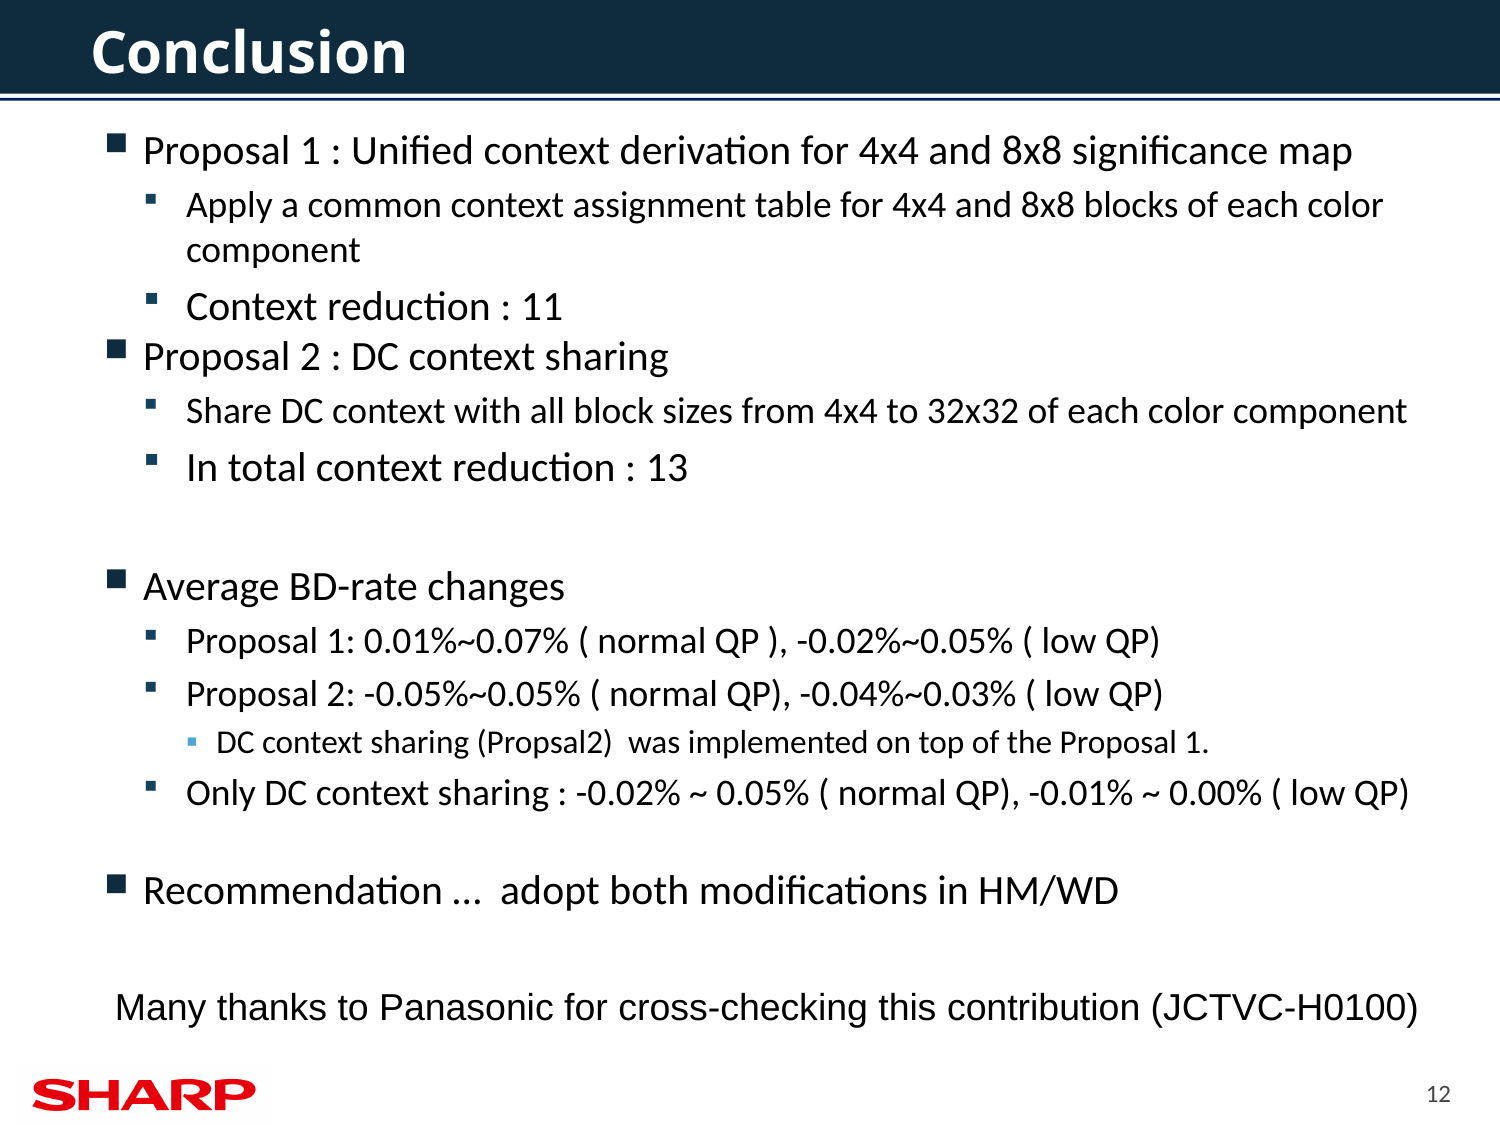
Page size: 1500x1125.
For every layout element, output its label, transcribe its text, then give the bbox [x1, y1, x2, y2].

text_box Many thanks to Panasonic for cross-checking this contribution (JCTVC-H0100) [100, 975, 1500, 1036]
slide_number 12 [1345, 1062, 1467, 1108]
title Conclusion [74, 15, 1426, 85]
picture [17, 1064, 271, 1125]
list Proposal 1 : Unified context derivation for 4x4 and 8x8 significance map Apply a common context assignment table for 4x4 and 8x8 blocks of each color component Context reduction : 11 Proposal 2 : DC context sharing Share DC context with all block sizes from 4x4 to 32x32 of each color component In total context reduction : 13 Average BD-rate changes Proposal 1: 0.01%~0.07% ( normal QP ), -0.02%~0.05% ( low QP) Proposal 2: -0.05%~0.05% ( normal QP), -0.04%~0.03% ( low QP) DC context sharing (Propsal2) was implemented on top of the Proposal 1. Only DC context sharing : -0.02% ~ 0.05% ( normal QP), -0.01% ~ 0.00% ( low QP) Recommendation … adopt both modifications in HM/WD [74, 107, 1465, 1080]
